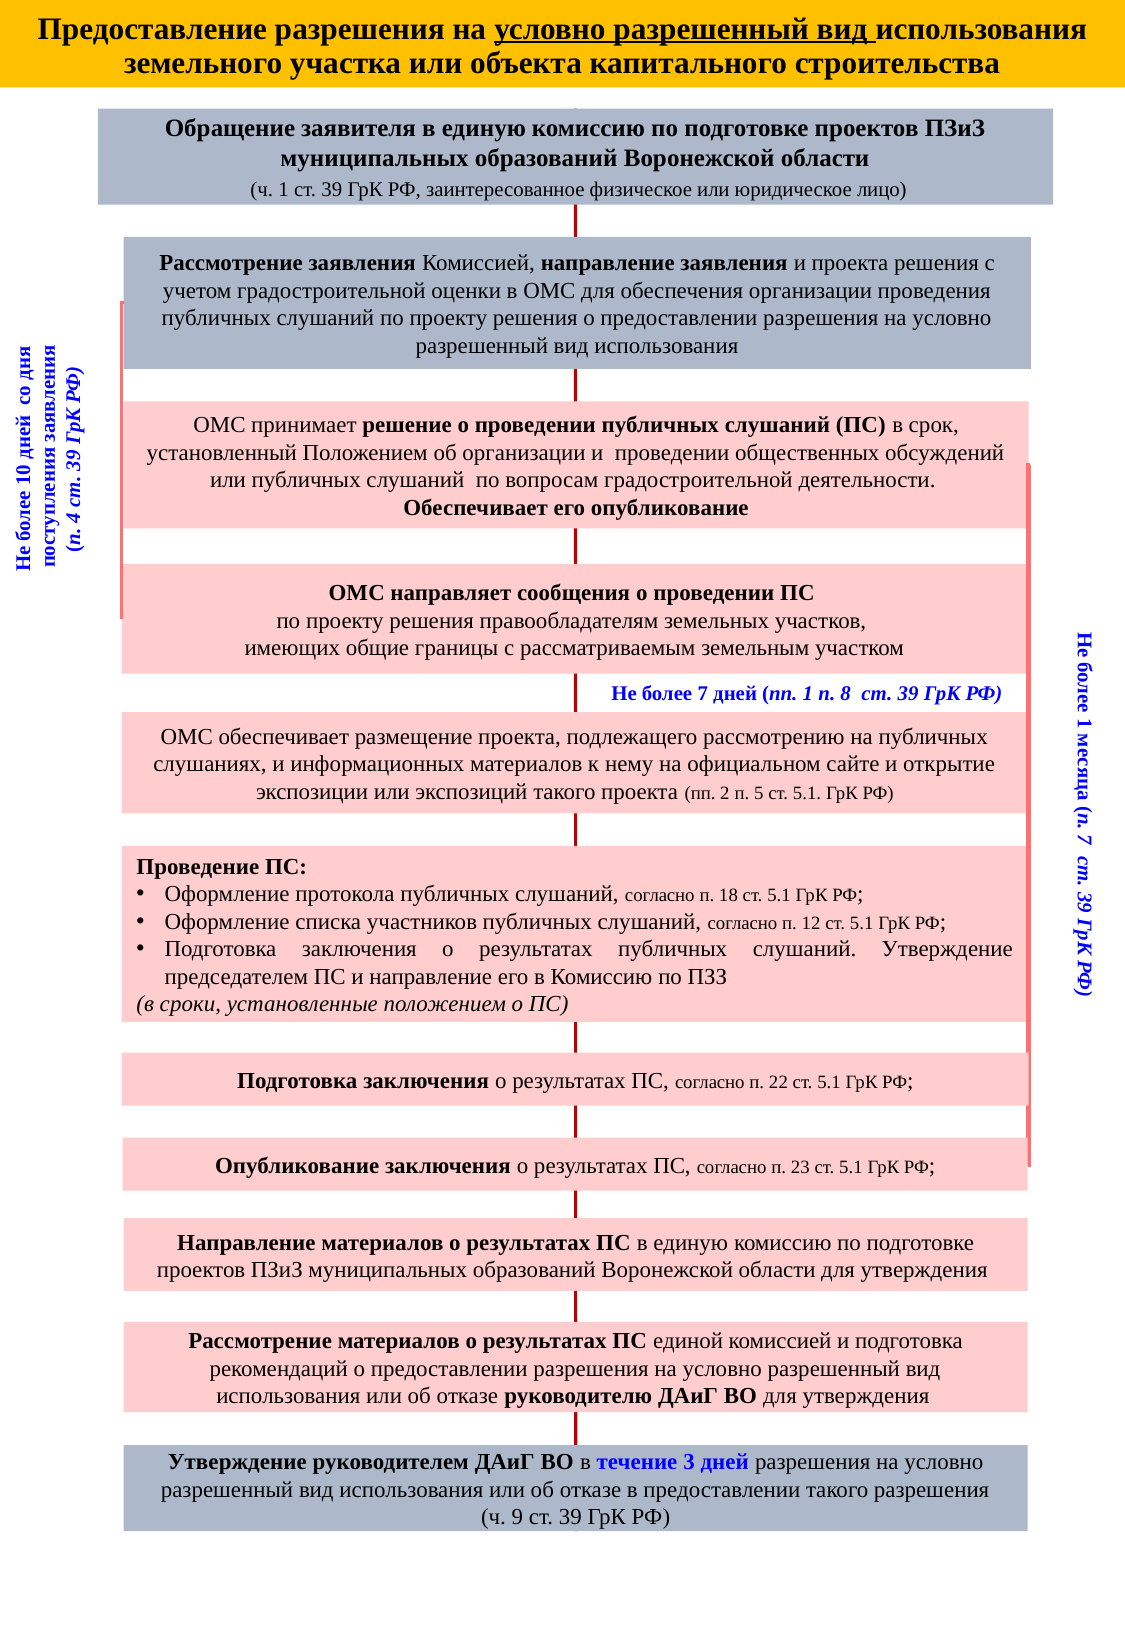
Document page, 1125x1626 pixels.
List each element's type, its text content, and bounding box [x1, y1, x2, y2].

text_box Рассмотрение материалов о результатах ПС единой комиссией и подготовка рекомендаций о предоставлении разрешения на условно разрешенный вид использования или об отказе руководителю ДАиГ ВО для утверждения [576, 1321, 1029, 1413]
text_box ОМС направляет сообщения о проведении ПС по проекту решения правообладателям земельных участков, имеющих общие границы с рассматриваемым земельным участком [121, 563, 575, 675]
text_box Рассмотрение заявления Комиссией, направление заявления и проекта решения с учетом градостроительной оценки в ОМС для обеспечения организации проведения публичных слушаний по проекту решения о предоставлении разрешения на условно разрешенный вид использования [123, 236, 575, 370]
text_box Не более 7 дней (пп. 1 п. 8 ст. 39 ГрК РФ) [585, 672, 1027, 712]
text_box Утверждение руководителем ДАиГ ВО в течение 3 дней разрешения на условно разрешенный вид использования или об отказе в предоставлении такого разрешения (ч. 9 ст. 39 ГрК РФ) [576, 1444, 1029, 1532]
text_box Не более 10 дней со дня поступления заявления (п. 4 ст. 39 ГрК РФ) [1, 316, 92, 602]
text_box Опубликование заключения о результатах ПС, согласно п. 23 ст. 5.1 ГрК РФ; [122, 1137, 575, 1192]
text_box Направление материалов о результатах ПС в единую комиссию по подготовке проектов ПЗиЗ муниципальных образований Воронежской области для утверждения [123, 1217, 575, 1292]
text_box Обращение заявителя в единую комиссию по подготовке проектов ПЗиЗ муниципальных образований Воронежской области (ч. 1 ст. 39 ГрК РФ, заинтересованное физическое или юридическое лицо) [576, 108, 1054, 206]
text_box Подготовка заключения о результатах ПС, согласно п. 22 ст. 5.1 ГрК РФ; [576, 1052, 1027, 1107]
text_box Направление материалов о результатах ПС в единую комиссию по подготовке проектов ПЗиЗ муниципальных образований Воронежской области для утверждения [576, 1217, 1029, 1292]
text_box ОМС принимает решение о проведении публичных слушаний (ПС) в срок, установленный Положением об организации и проведении общественных обсуждений или публичных слушаний по вопросам градостроительной деятельности. Обеспечивает его опубликование [124, 400, 575, 529]
text_box ОМС обеспечивает размещение проекта, подлежащего рассмотрению на публичных слушаниях, и информационных материалов к нему на официальном сайте и открытие экспозиции или экспозиций такого проекта (пп. 2 п. 5 ст. 5.1. ГрК РФ) [576, 711, 1027, 814]
text_box Рассмотрение заявления Комиссией, направление заявления и проекта решения с учетом градостроительной оценки в ОМС для обеспечения организации проведения публичных слушаний по проекту решения о предоставлении разрешения на условно разрешенный вид использования [576, 236, 1032, 370]
text_box ОМС направляет сообщения о проведении ПС по проекту решения правообладателям земельных участков, имеющих общие границы с рассматриваемым земельным участком [576, 563, 1027, 675]
text_box Проведение ПС: Оформление протокола публичных слушаний, согласно п. 18 ст. 5.1 ГрК РФ; Оформление списка участников публичных слушаний, согласно п. 12 ст. 5.1 ГрК РФ; Подготовка заключения о результатах публичных слушаний. Утверждение председателем ПС и направление его в Комиссию по ПЗЗ (в сроки, установленные положением о ПС) [576, 845, 1027, 1023]
text_box Проведение ПС: Оформление протокола публичных слушаний, согласно п. 18 ст. 5.1 ГрК РФ; Оформление списка участников публичных слушаний, согласно п. 12 ст. 5.1 ГрК РФ; Подготовка заключения о результатах публичных слушаний. Утверждение председателем ПС и направление его в Комиссию по ПЗЗ (в сроки, установленные положением о ПС) [121, 845, 575, 1023]
text_box Рассмотрение материалов о результатах ПС единой комиссией и подготовка рекомендаций о предоставлении разрешения на условно разрешенный вид использования или об отказе руководителю ДАиГ ВО для утверждения [123, 1321, 575, 1413]
text_box Не более 1 месяца (п. 7 ст. 39 ГрК РФ) [1066, 464, 1106, 1165]
text_box Утверждение руководителем ДАиГ ВО в течение 3 дней разрешения на условно разрешенный вид использования или об отказе в предоставлении такого разрешения (ч. 9 ст. 39 ГрК РФ) [123, 1444, 575, 1532]
text_box Подготовка заключения о результатах ПС, согласно п. 22 ст. 5.1 ГрК РФ; [121, 1052, 575, 1107]
text_box Опубликование заключения о результатах ПС, согласно п. 23 ст. 5.1 ГрК РФ; [576, 1137, 1029, 1192]
text_box Обращение заявителя в единую комиссию по подготовке проектов ПЗиЗ муниципальных образований Воронежской области (ч. 1 ст. 39 ГрК РФ, заинтересованное физическое или юридическое лицо) [97, 108, 575, 206]
title Предоставление разрешения на условно разрешенный вид использования земельного участка или объекта капитального строительства [0, 0, 1125, 88]
text_box ОМС принимает решение о проведении публичных слушаний (ПС) в срок, установленный Положением об организации и проведении общественных обсуждений или публичных слушаний по вопросам градостроительной деятельности. Обеспечивает его опубликование [576, 400, 1030, 529]
text_box ОМС обеспечивает размещение проекта, подлежащего рассмотрению на публичных слушаниях, и информационных материалов к нему на официальном сайте и открытие экспозиции или экспозиций такого проекта (пп. 2 п. 5 ст. 5.1. ГрК РФ) [121, 711, 575, 814]
